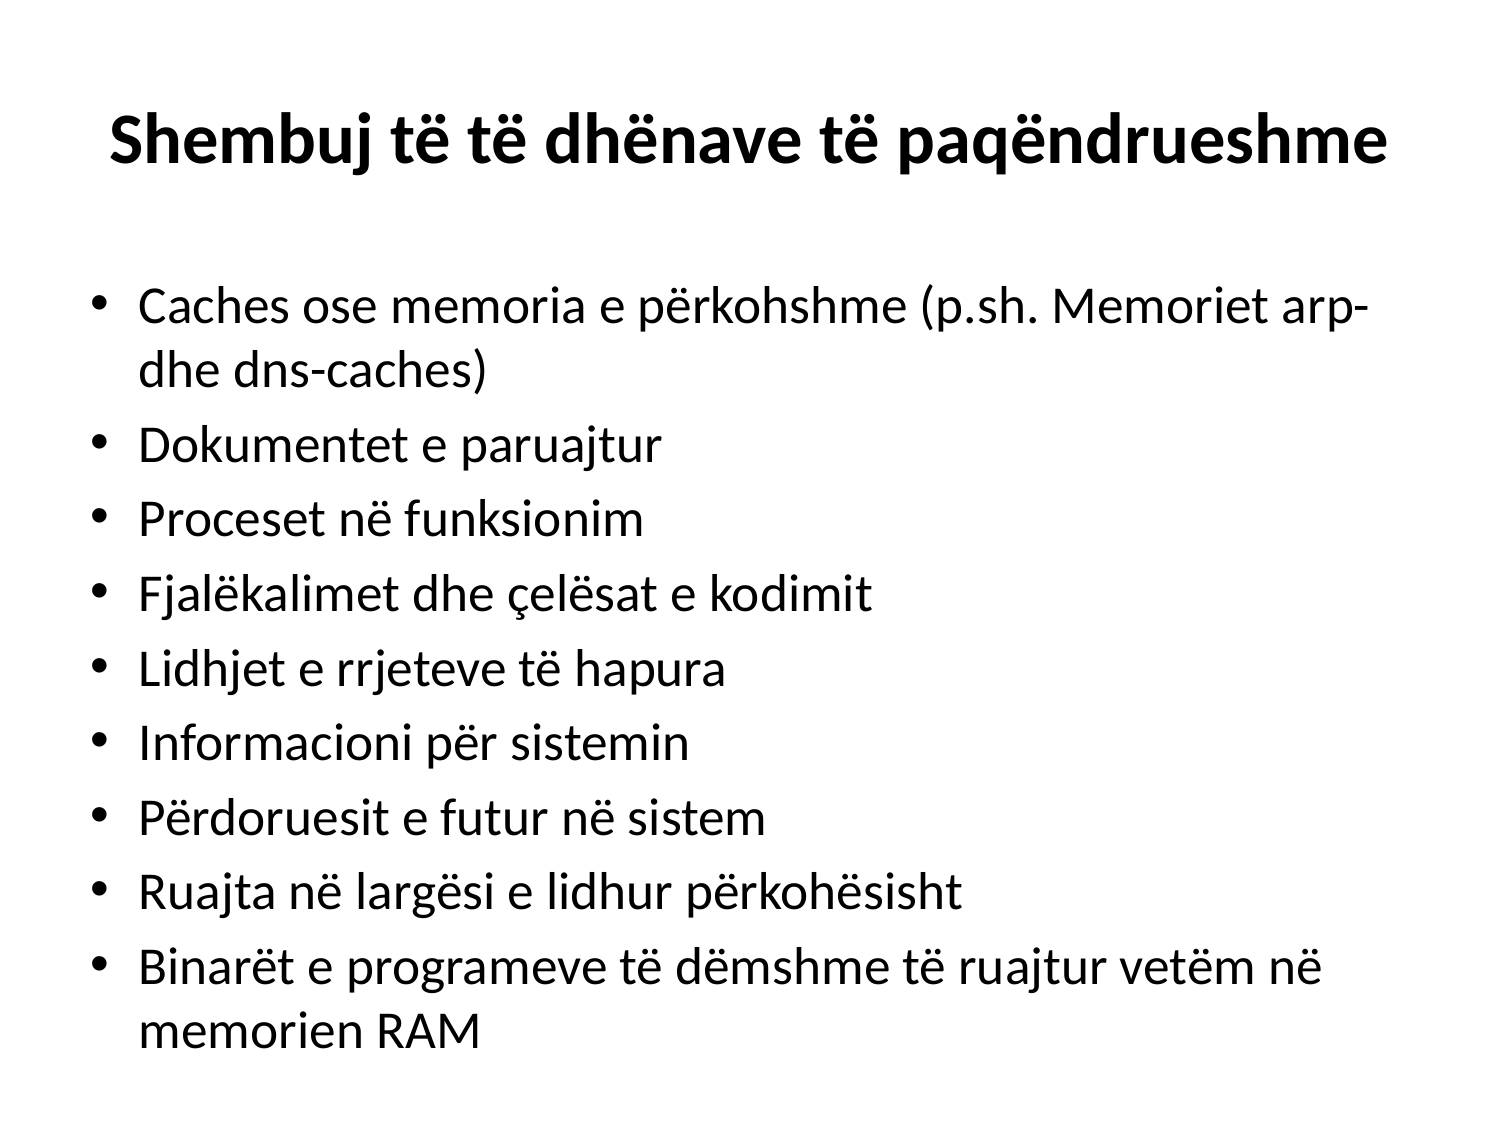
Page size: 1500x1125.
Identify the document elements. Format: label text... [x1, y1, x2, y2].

list Caches ose memoria e përkohshme (p.sh. Memoriet arp- dhe dns-caches) Dokumentet e paruajtur Proceset në funksionim Fjalëkalimet dhe çelësat e kodimit Lidhjet e rrjeteve të hapura Informacioni për sistemin Përdoruesit e futur në sistem Ruajta në largësi e lidhur përkohësisht Binarët e programeve të dëmshme të ruajtur vetëm në memorien RAM [75, 262, 1425, 1073]
title Shembuj të të dhënave të paqëndrueshme [75, 45, 1425, 224]
